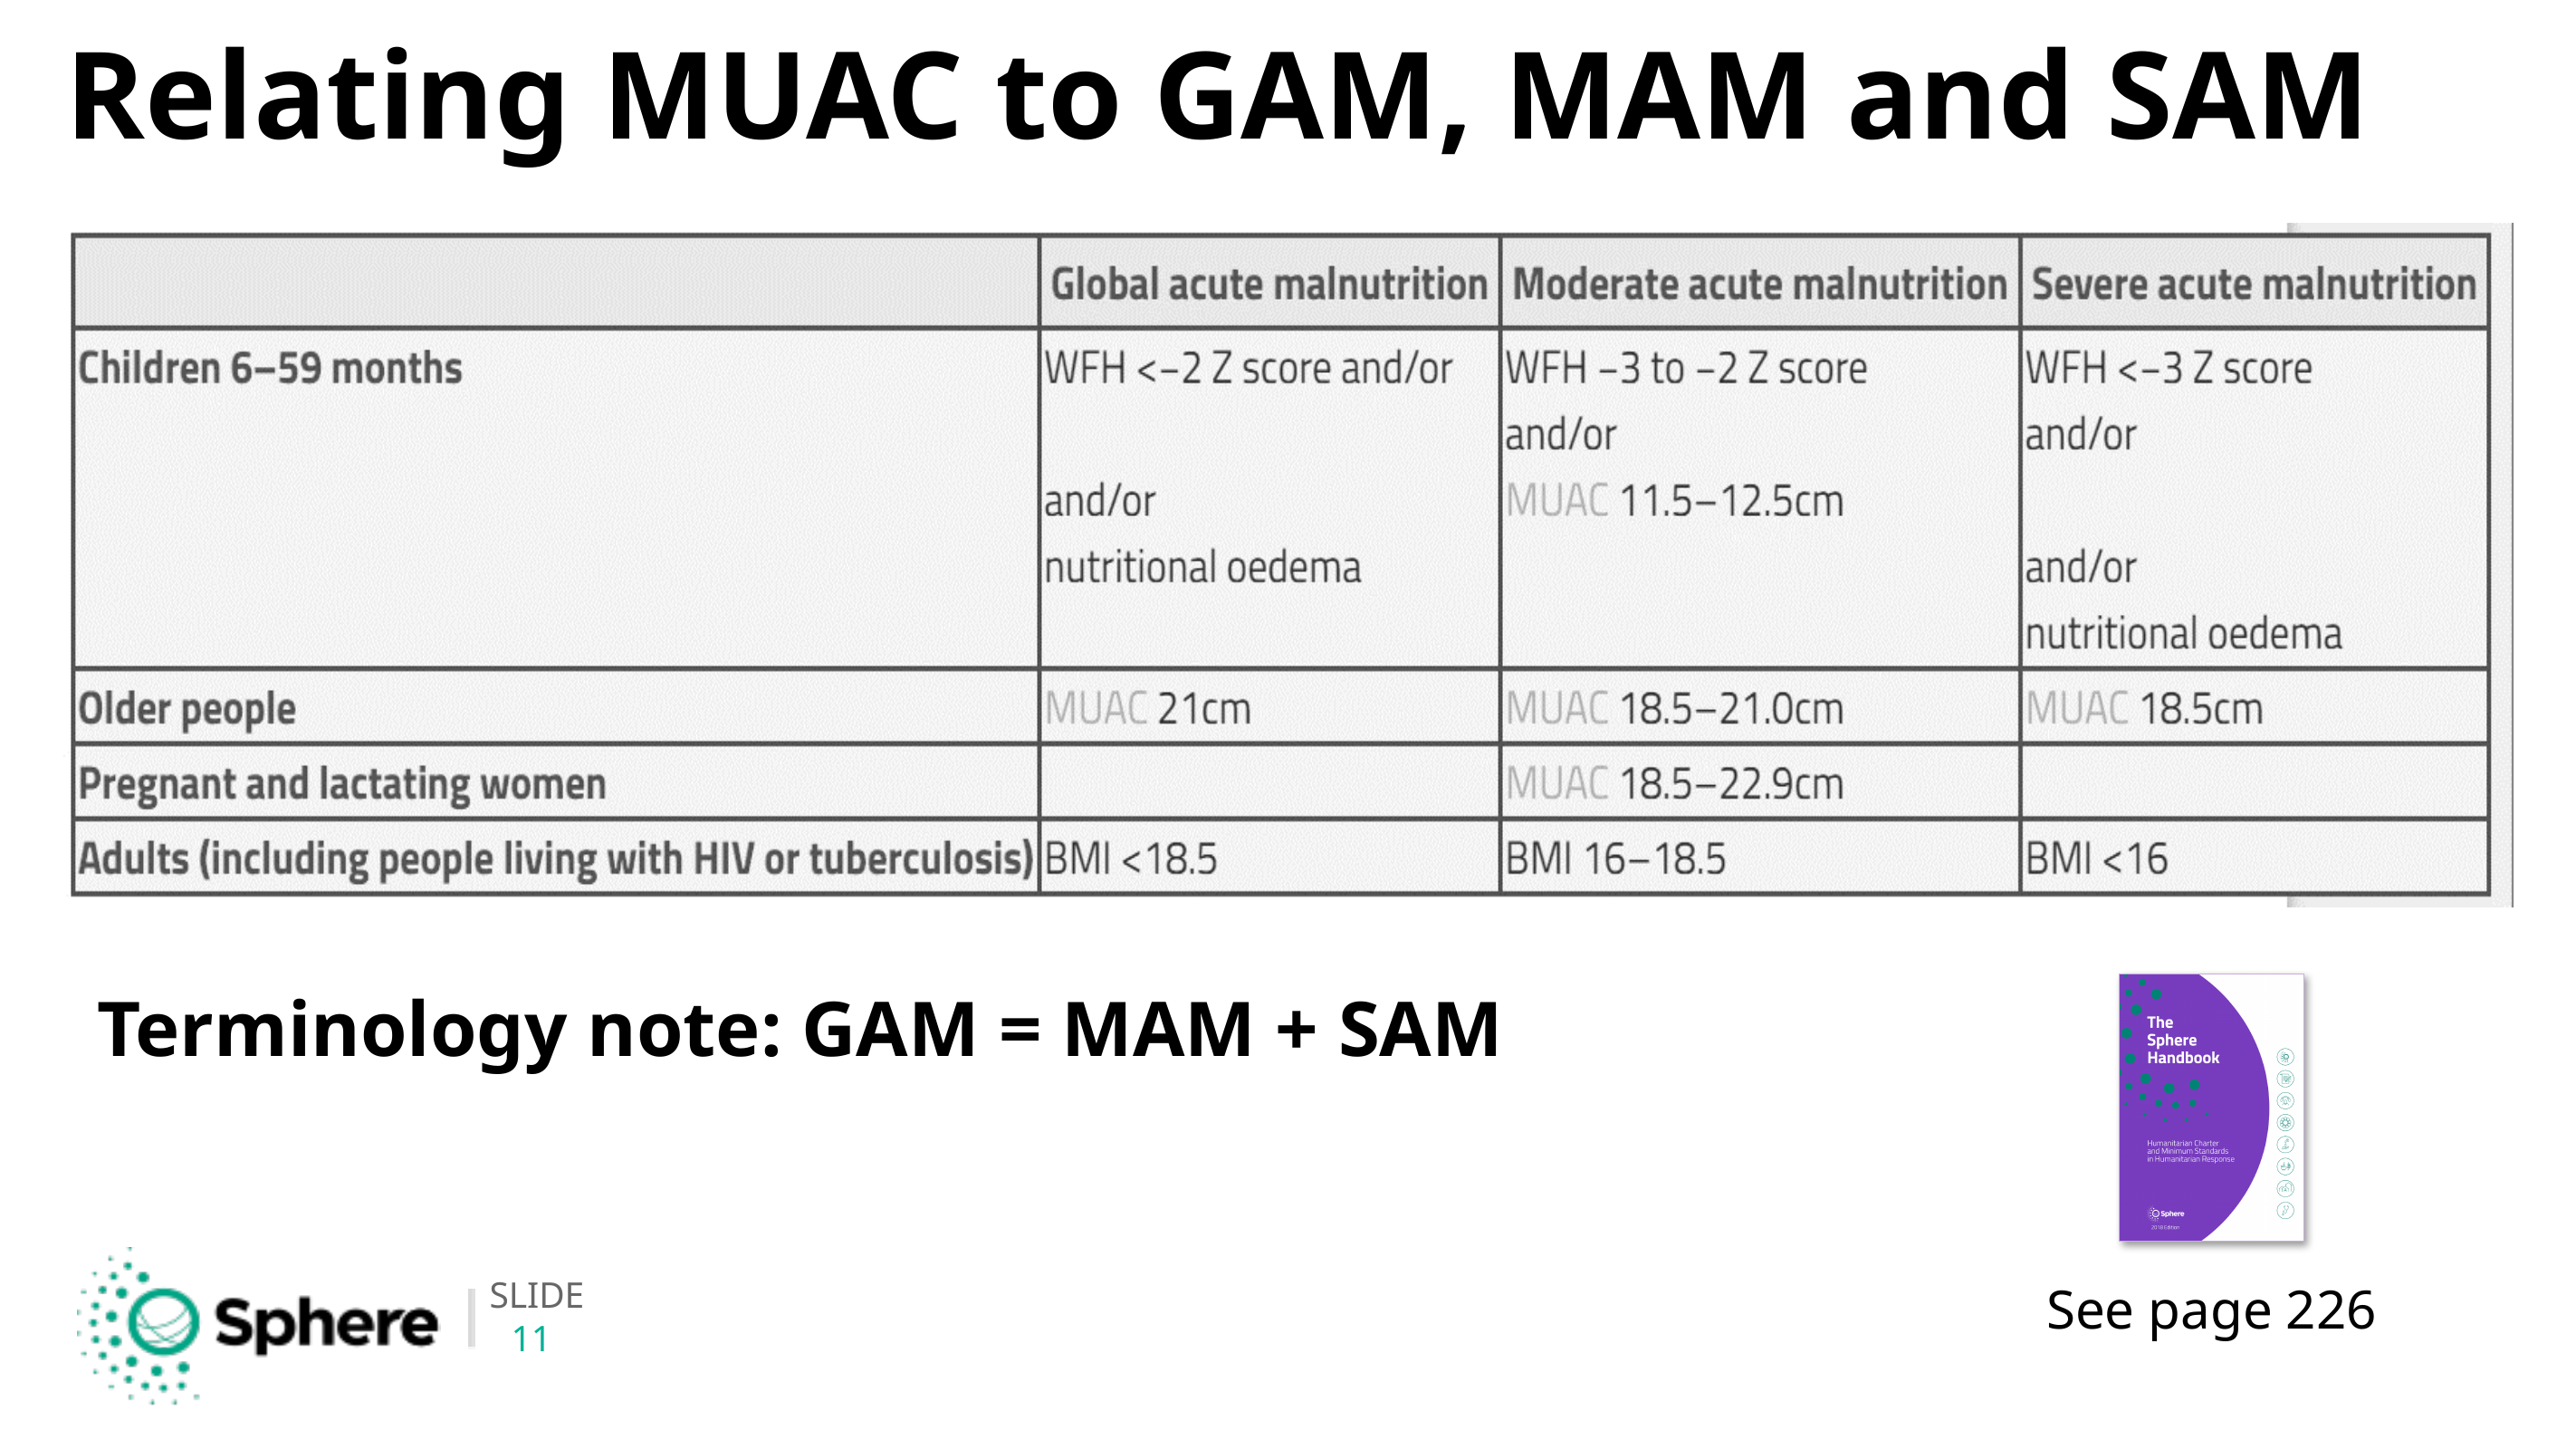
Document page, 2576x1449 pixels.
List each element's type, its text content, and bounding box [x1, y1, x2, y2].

picture [2119, 974, 2305, 1242]
list Terminology note: GAM = MAM + SAM [89, 973, 1928, 1449]
text_box See page 226 [2038, 1268, 2385, 1348]
picture [77, 1247, 89, 1407]
picture [58, 223, 2514, 907]
title Relating MUAC to GAM, MAM and SAM [57, 10, 2514, 179]
